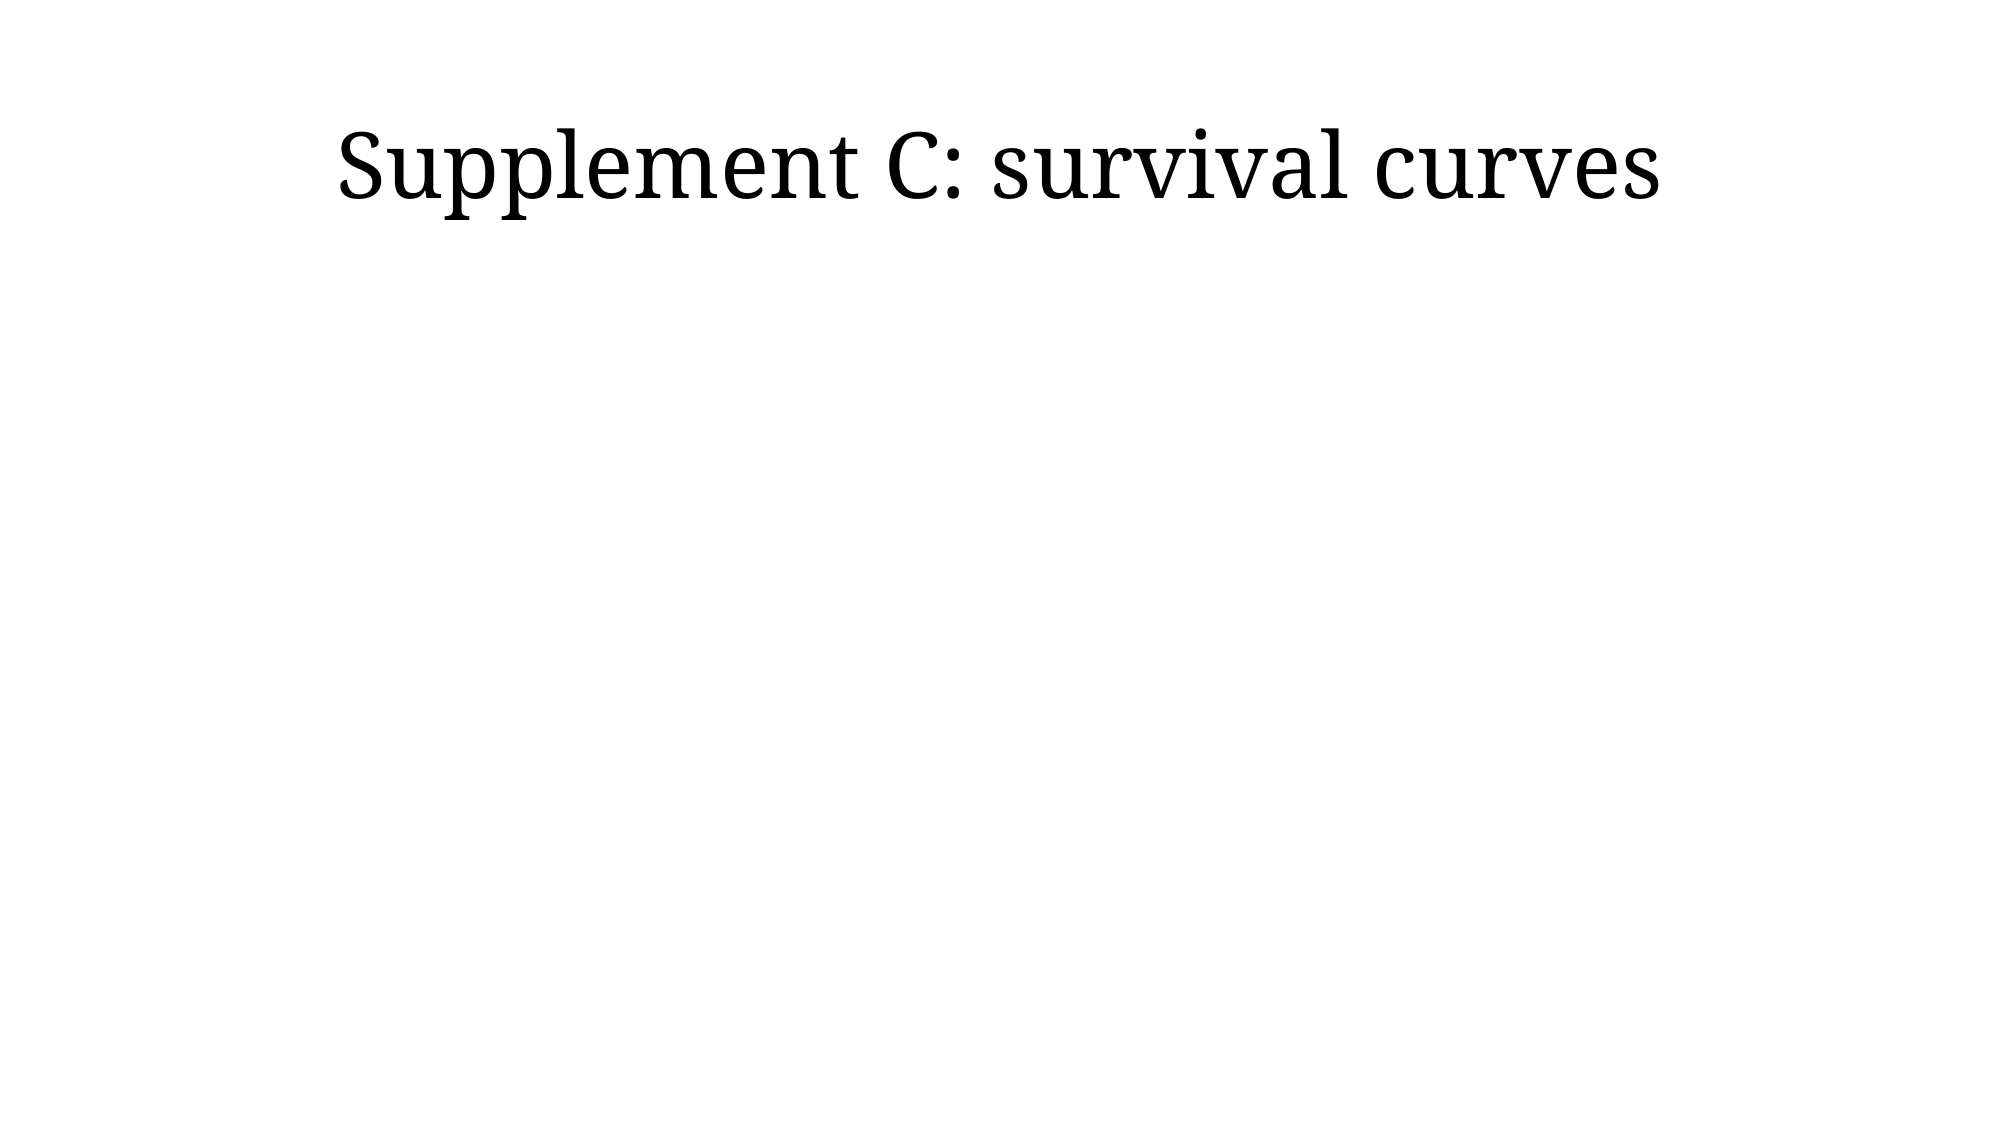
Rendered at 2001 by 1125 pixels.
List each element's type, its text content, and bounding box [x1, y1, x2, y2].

title Supplement C: survival curves [137, 59, 1863, 278]
